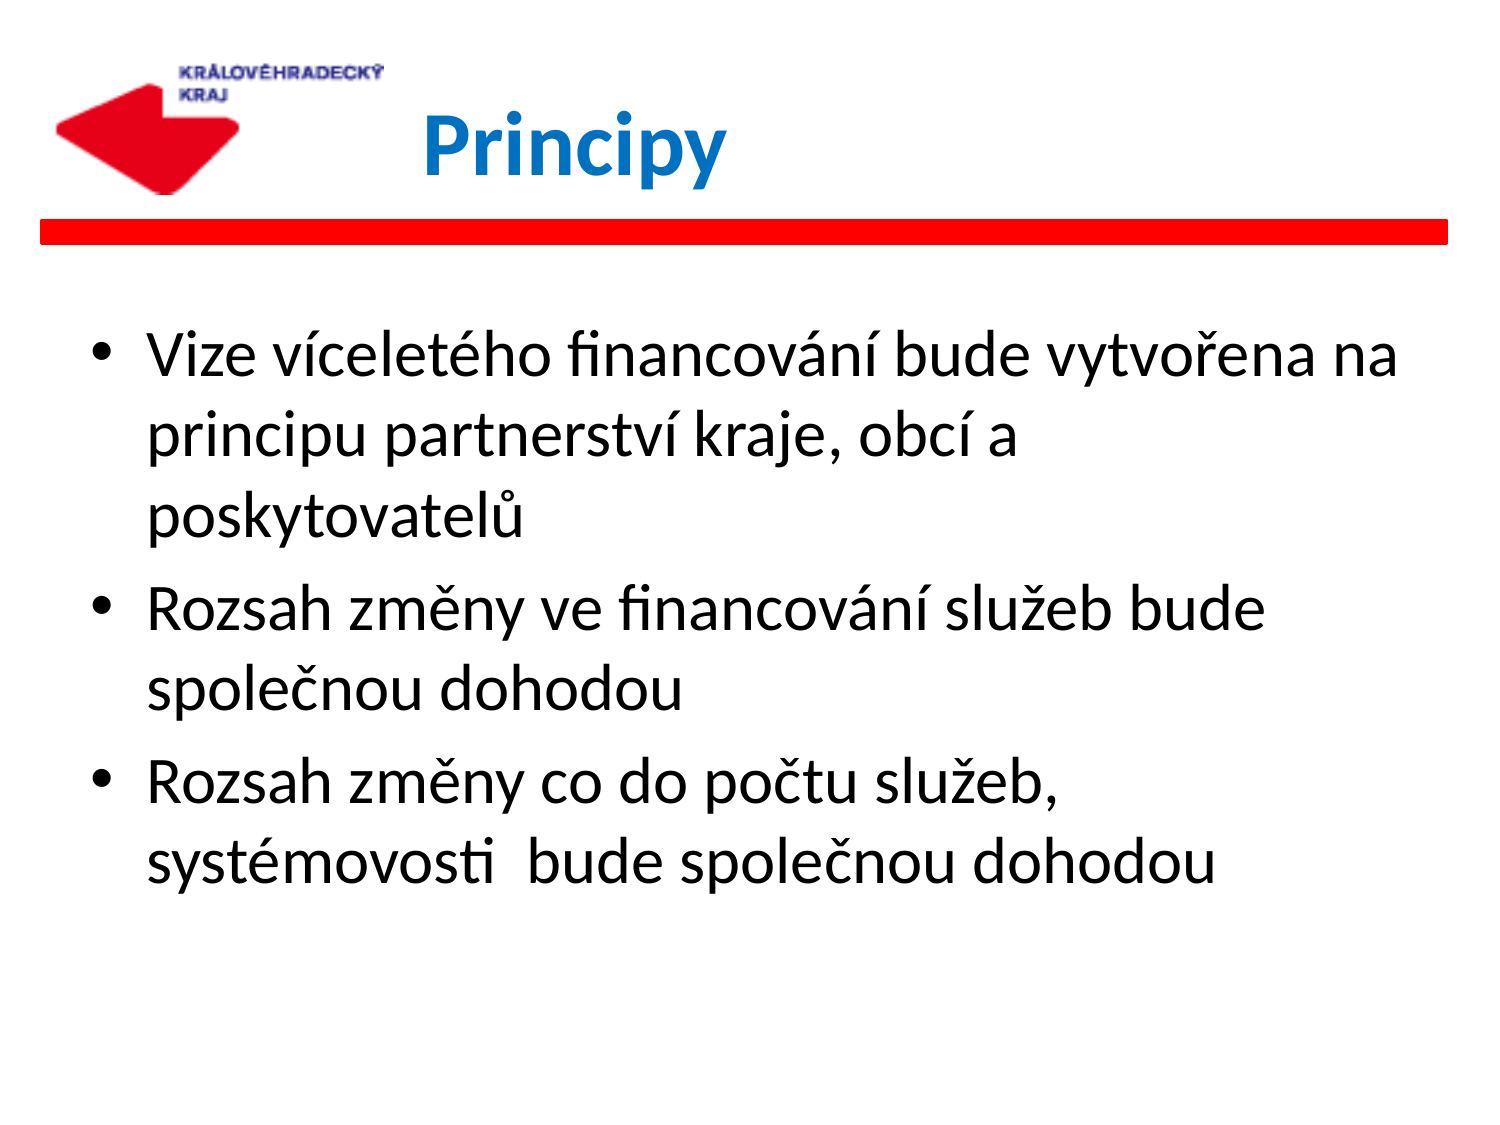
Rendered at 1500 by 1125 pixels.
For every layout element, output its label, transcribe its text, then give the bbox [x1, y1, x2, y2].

text_box [39, 218, 1449, 245]
picture [29, 30, 385, 195]
list Vize víceletého financování bude vytvořena na principu partnerství kraje, obcí a poskytovatelů Rozsah změny ve financování služeb bude společnou dohodou Rozsah změny co do počtu služeb, systémovosti bude společnou dohodou [75, 302, 1425, 1047]
title Principy [407, 45, 1425, 218]
